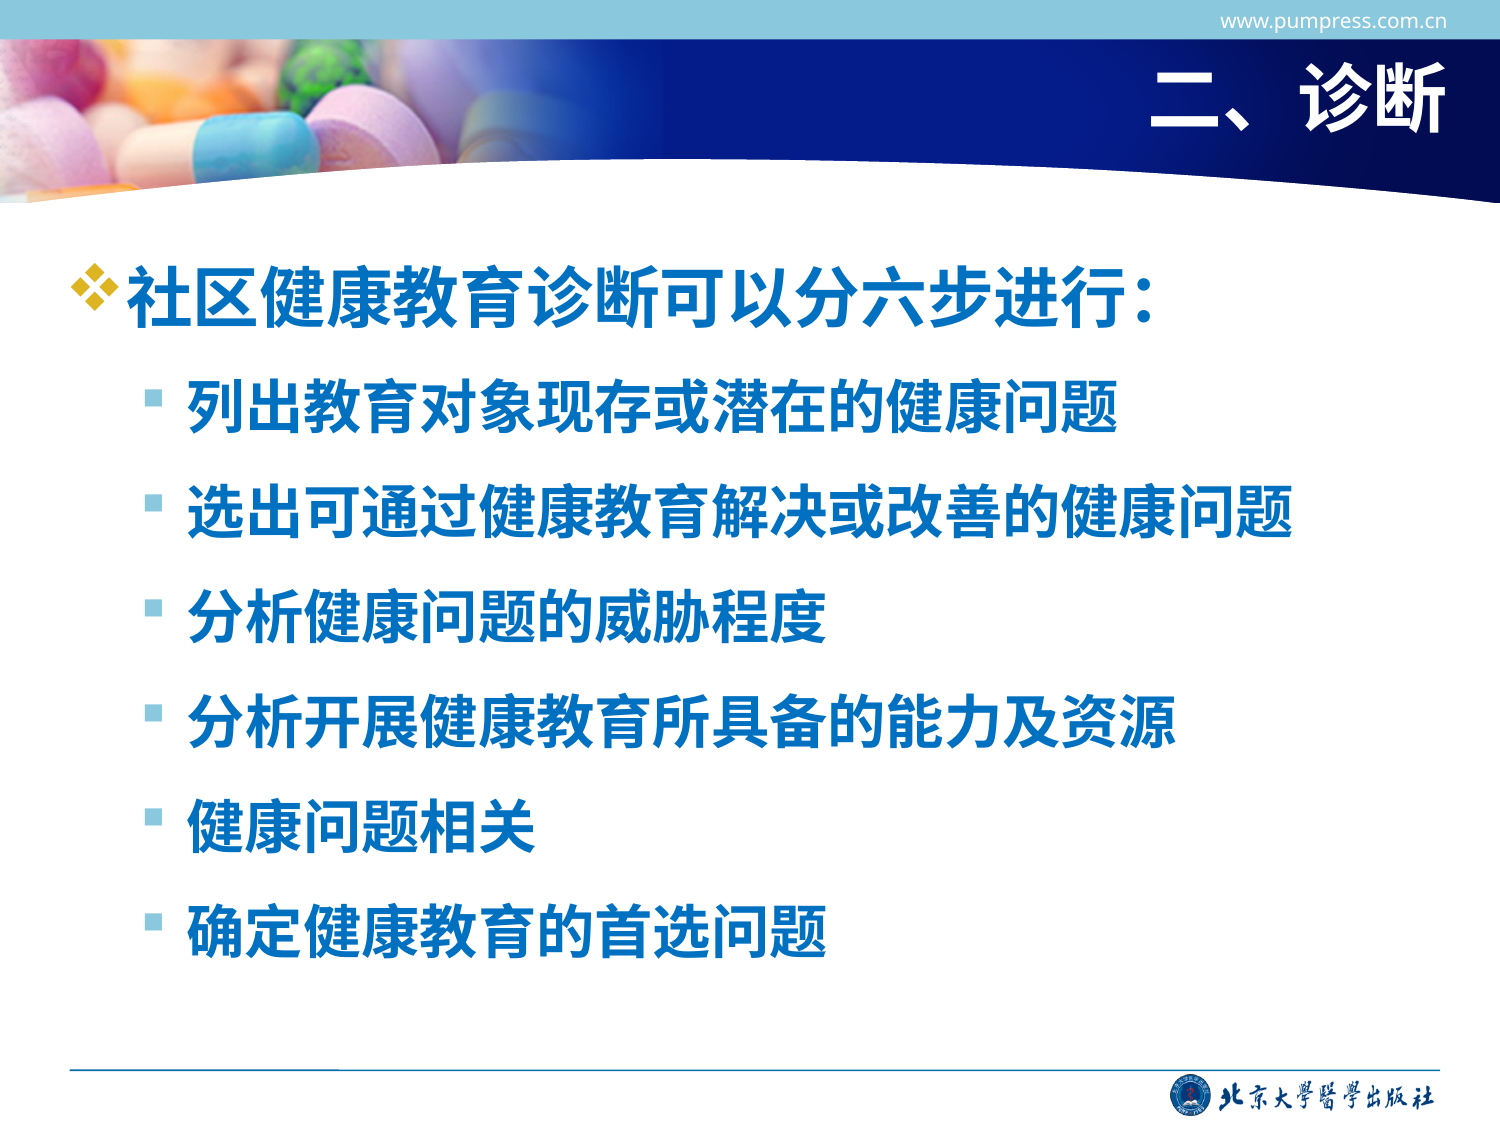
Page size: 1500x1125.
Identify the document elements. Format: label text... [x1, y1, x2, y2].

title 二、诊断 [137, 49, 1463, 143]
picture [0, 40, 1500, 203]
slide_number www.pumpress.com.cn [1024, 0, 1463, 38]
list 社区健康教育诊断可以分六步进行： 列出教育对象现存或潜在的健康问题 选出可通过健康教育解决或改善的健康问题 分析健康问题的威胁程度 分析开展健康教育所具备的能力及资源 健康问题相关 确定健康教育的首选问题 [49, 207, 1463, 1026]
picture [1170, 1074, 1436, 1118]
